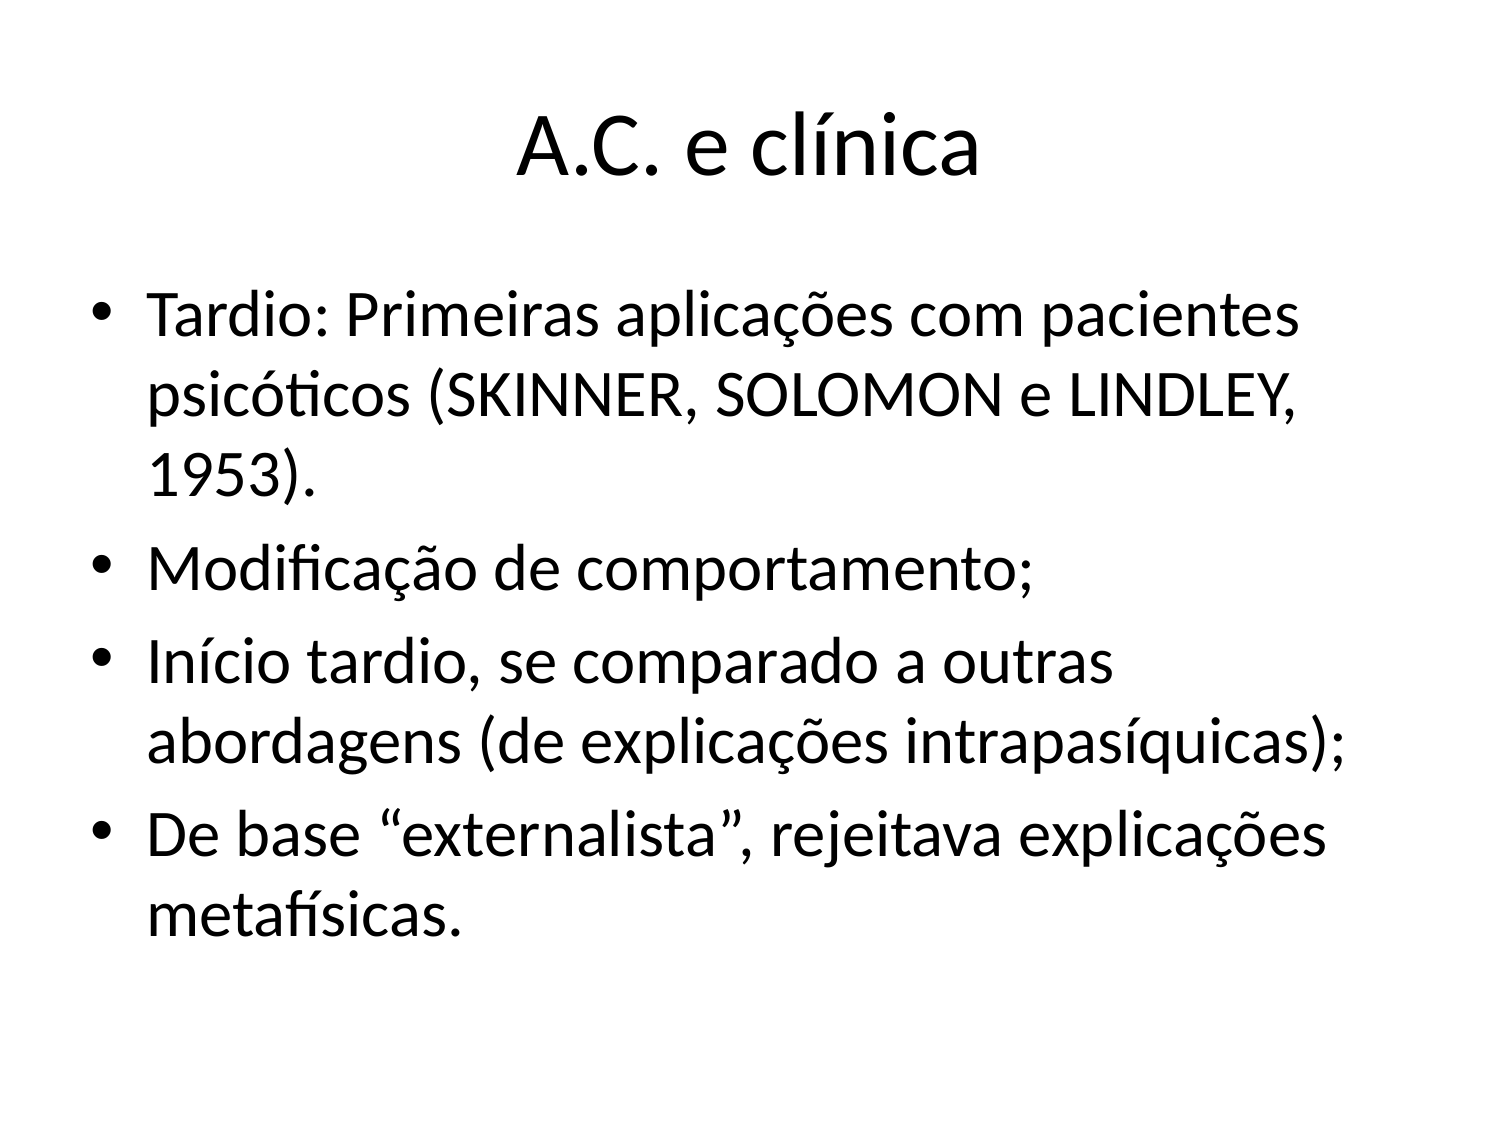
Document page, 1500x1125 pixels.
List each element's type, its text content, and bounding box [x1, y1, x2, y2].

list Tardio: Primeiras aplicações com pacientes psicóticos (SKINNER, SOLOMON e LINDLEY, 1953). Modificação de comportamento; Início tardio, se comparado a outras abordagens (de explicações intrapasíquicas); De base “externalista”, rejeitava explicações metafísicas. [75, 262, 1425, 1005]
title A.C. e clínica [75, 45, 1425, 233]
